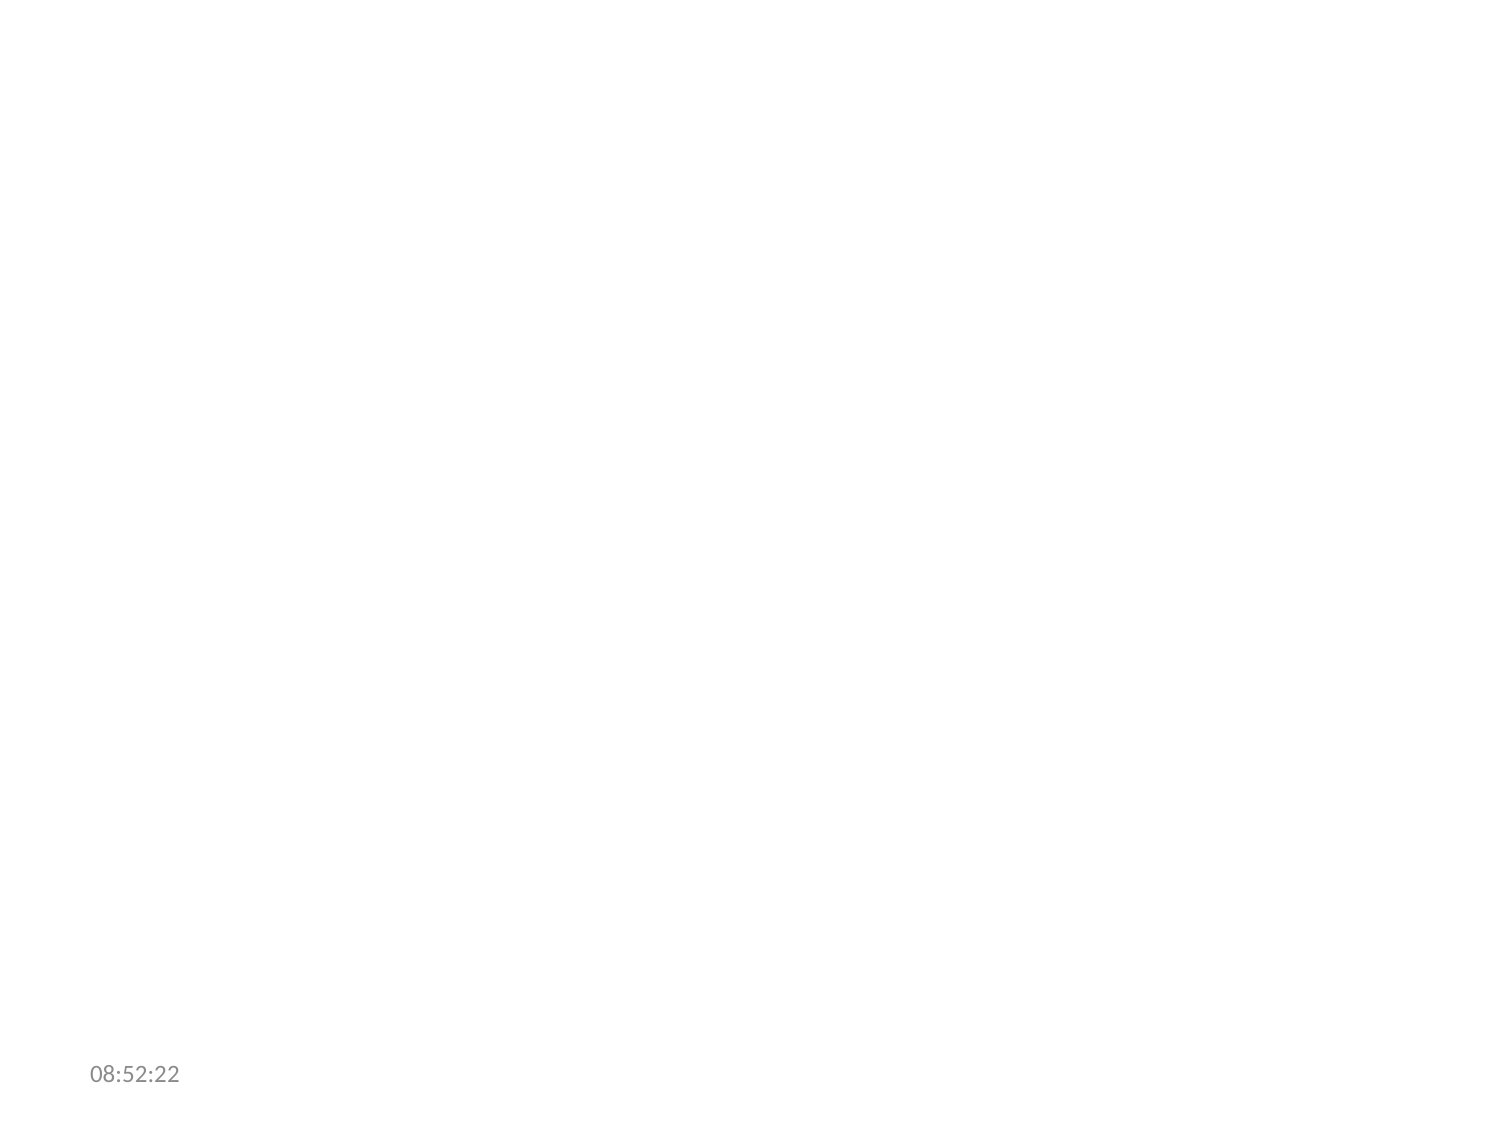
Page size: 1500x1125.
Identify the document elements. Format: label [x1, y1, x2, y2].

slide_number [75, 1042, 425, 1103]
